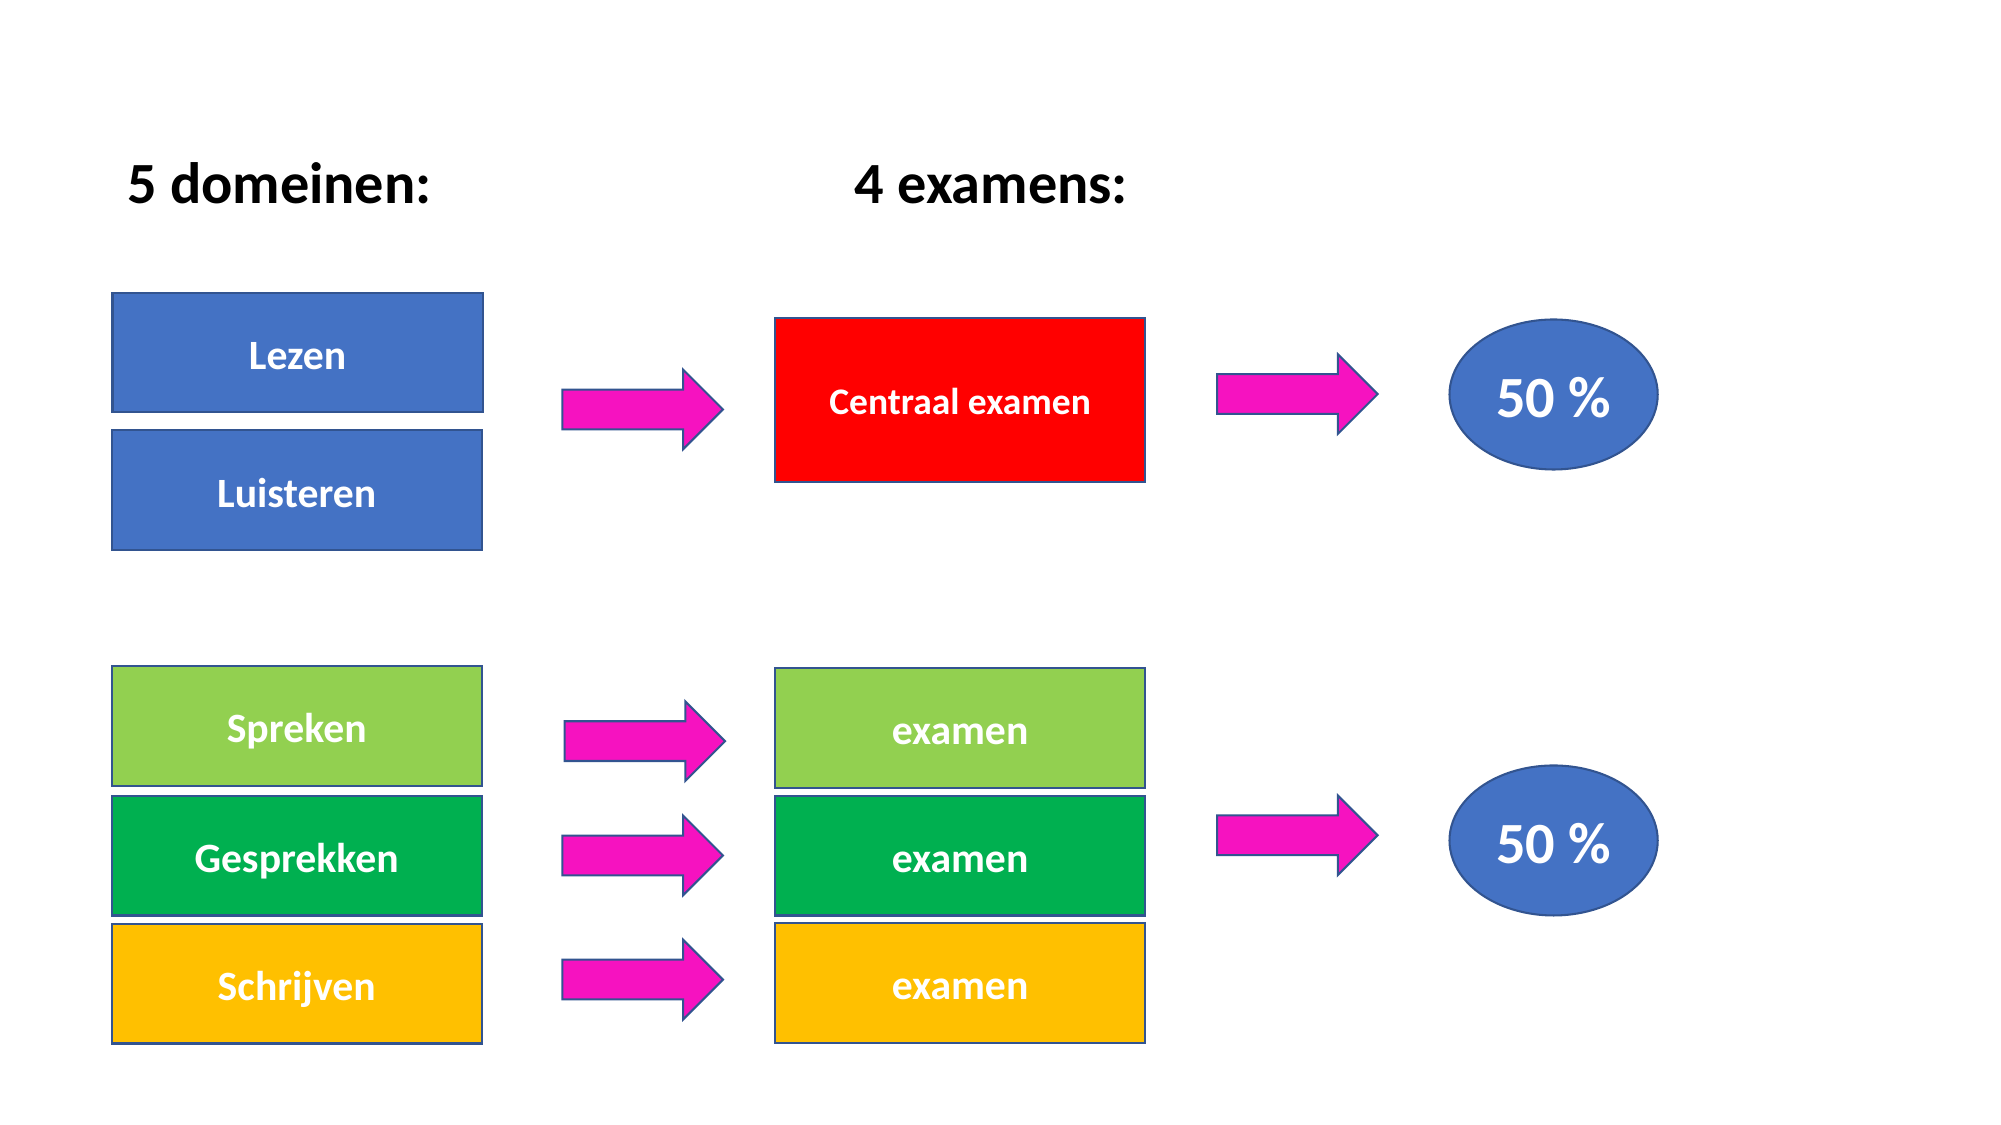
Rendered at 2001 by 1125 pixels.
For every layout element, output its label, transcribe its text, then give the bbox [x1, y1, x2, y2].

text_box Schrijven [111, 923, 483, 1045]
text_box Gesprekken [111, 795, 483, 917]
text_box 50 % [1448, 764, 1659, 917]
text_box Luisteren [111, 429, 483, 551]
text_box [561, 367, 725, 452]
text_box [563, 698, 727, 784]
text_box [561, 937, 725, 1022]
text_box [1216, 351, 1380, 437]
text_box 50 % [1448, 318, 1659, 471]
text_box Lezen [111, 292, 484, 413]
text_box examen [774, 922, 1146, 1044]
text_box Centraal examen [774, 317, 1146, 483]
text_box examen [774, 667, 1146, 789]
list 5 domeinen: 4 examens: [112, 145, 1888, 1112]
text_box examen [774, 795, 1146, 917]
text_box Spreken [111, 665, 483, 787]
text_box [561, 813, 725, 898]
text_box [1216, 793, 1380, 878]
